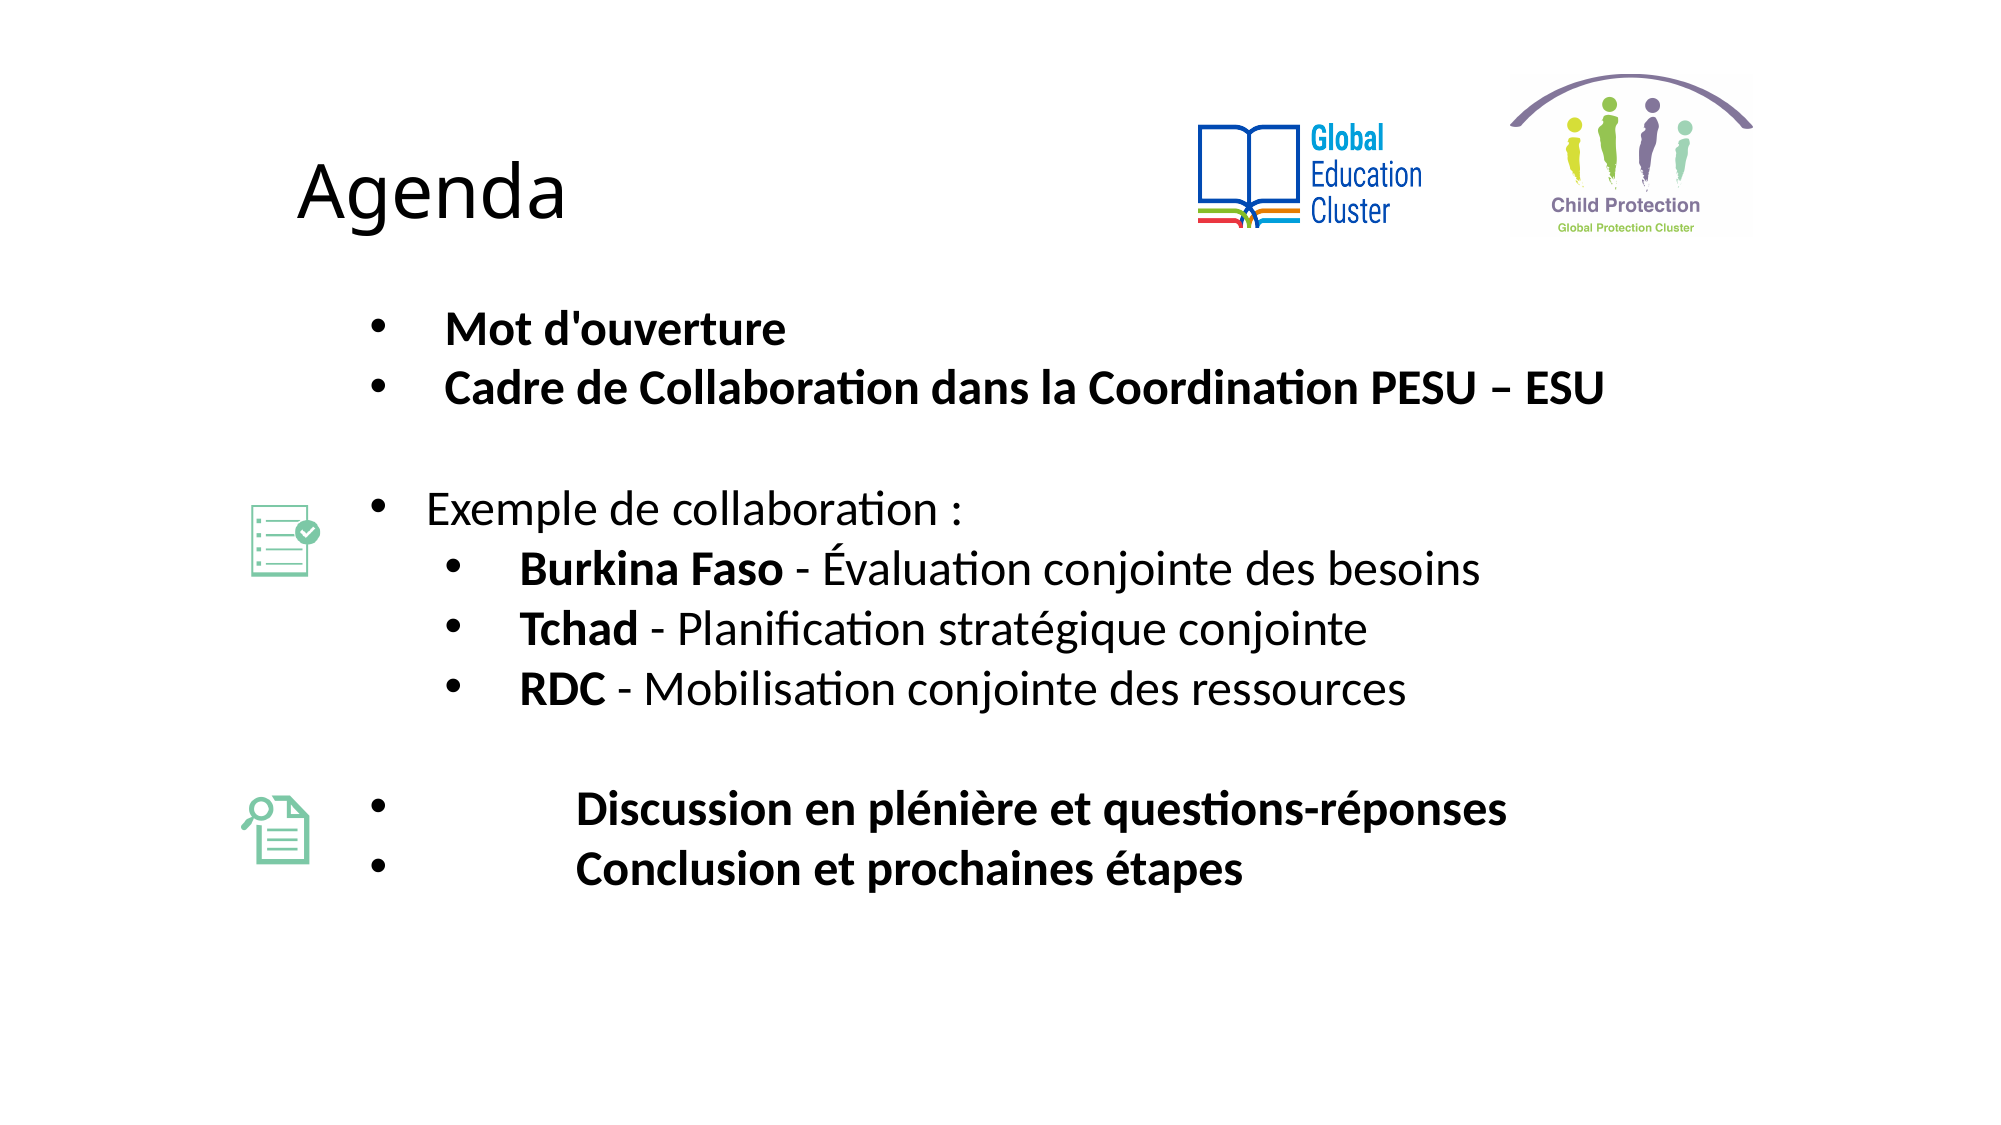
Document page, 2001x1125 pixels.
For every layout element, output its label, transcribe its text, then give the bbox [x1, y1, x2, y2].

text_box Mot d'ouverture Cadre de Collaboration dans la Coordination PESU – ESU Exemple de collaboration : Burkina Faso - Évaluation conjointe des besoins Tchad - Planification stratégique conjointe RDC - Mobilisation conjointe des ressources Discussion en plénière et questions-réponses Conclusion et prochaines étapes [354, 287, 1703, 903]
picture [1198, 123, 1421, 228]
picture [239, 502, 325, 581]
picture [1510, 74, 1753, 237]
picture [220, 792, 325, 879]
title Agenda [282, 100, 1633, 288]
